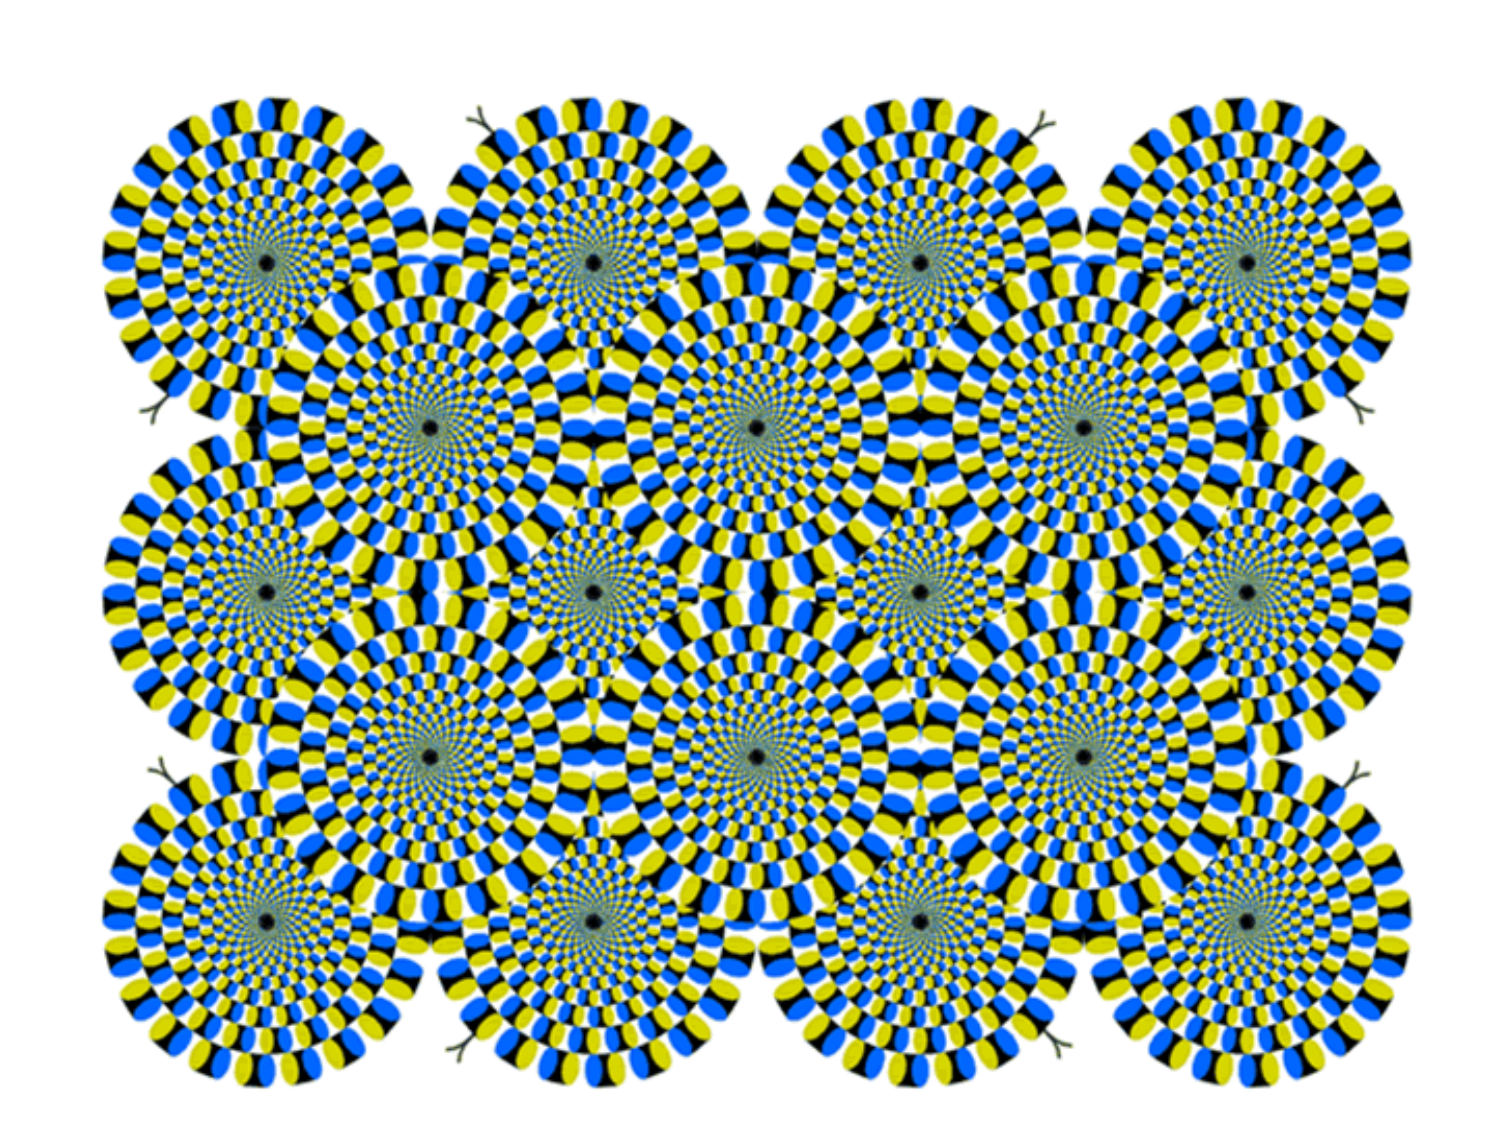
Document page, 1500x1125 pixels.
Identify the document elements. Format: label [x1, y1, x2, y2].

picture [76, 77, 1424, 1097]
